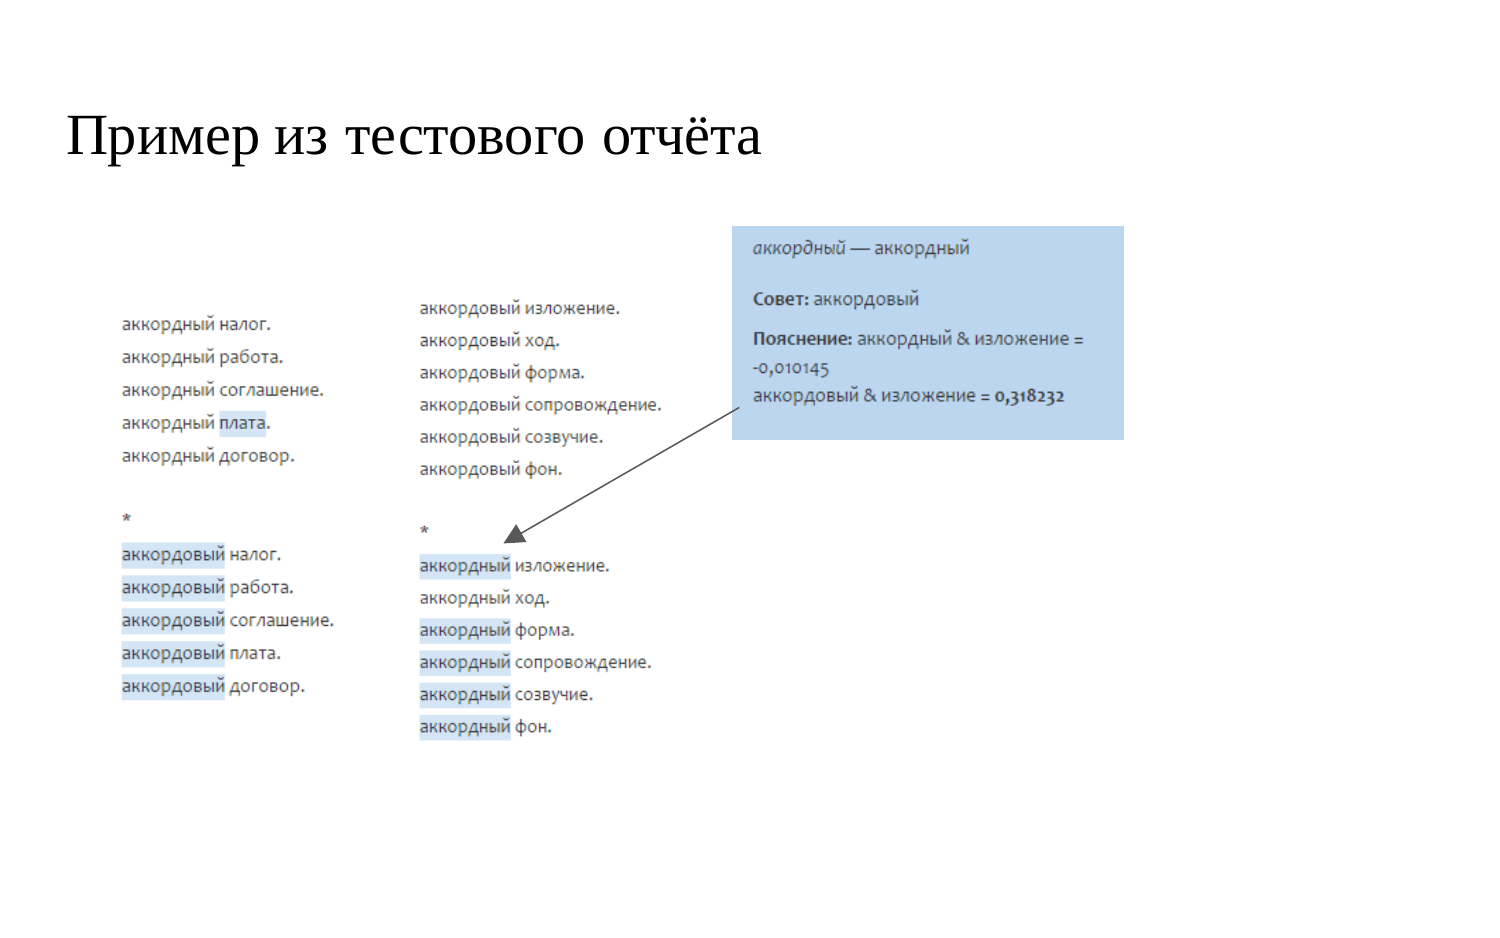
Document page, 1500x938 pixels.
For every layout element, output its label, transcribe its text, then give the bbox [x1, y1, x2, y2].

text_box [503, 407, 740, 544]
picture [405, 282, 696, 759]
title Пример из тестового отчёта [51, 81, 1449, 186]
picture [93, 296, 375, 725]
picture [731, 226, 1124, 440]
